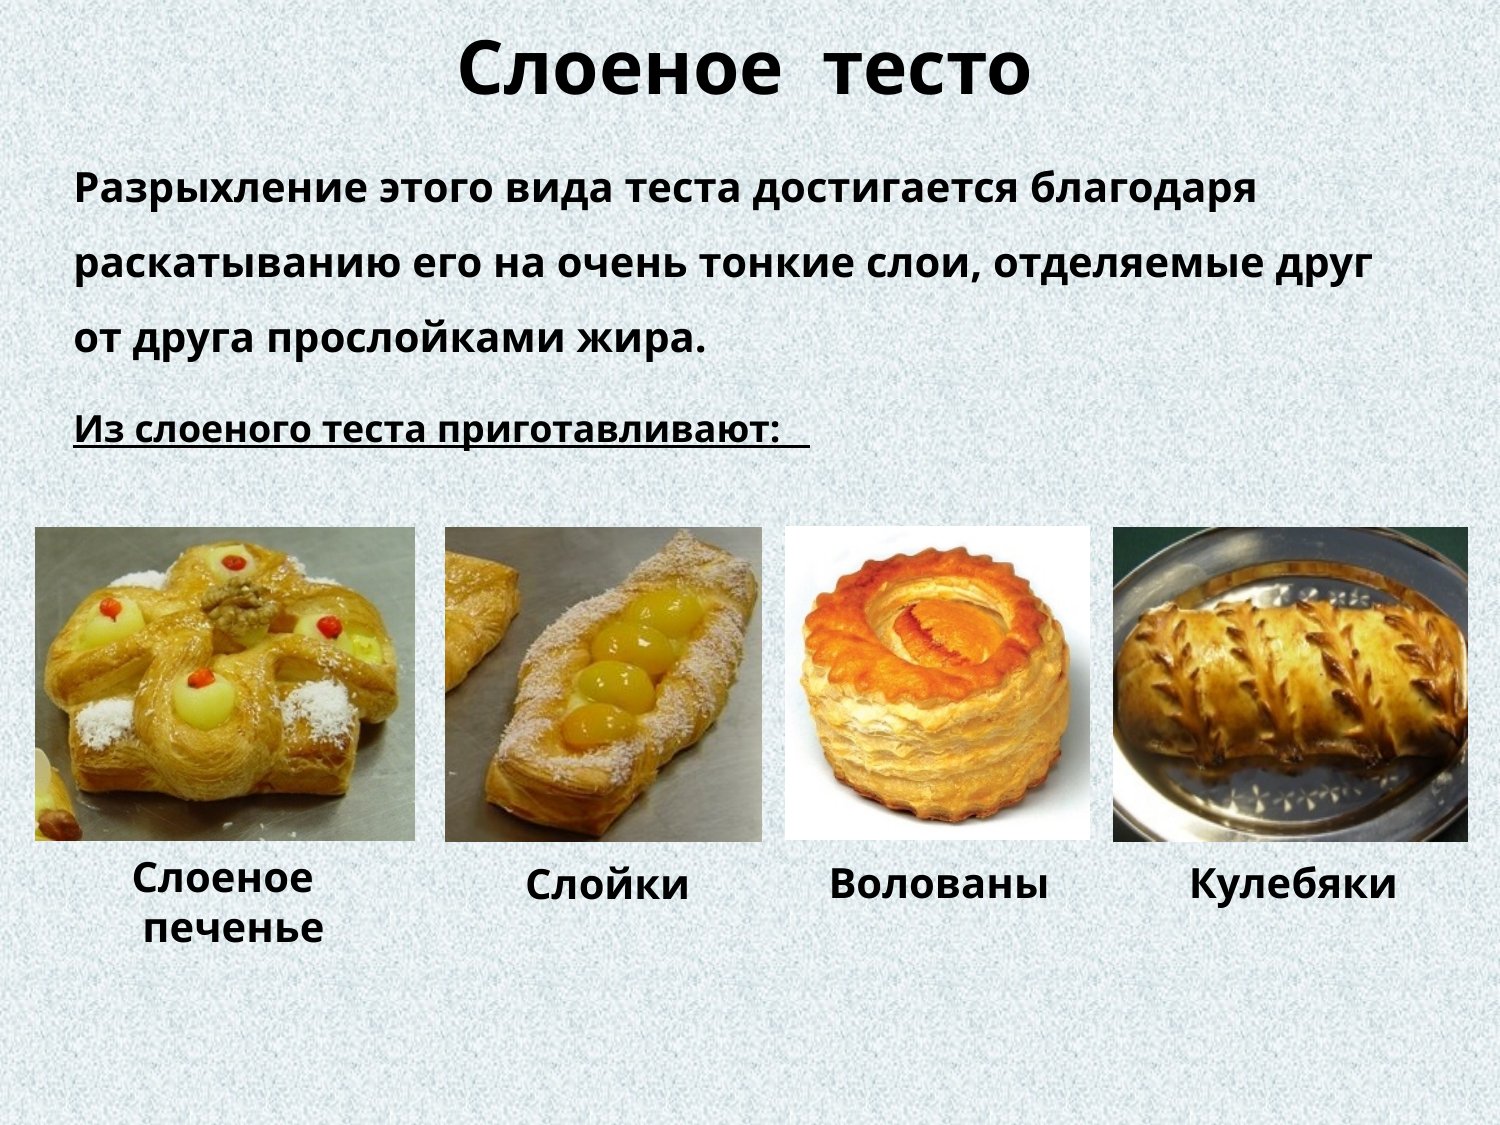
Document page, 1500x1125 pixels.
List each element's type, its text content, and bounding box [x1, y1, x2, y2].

text_box Кулебяки [1173, 849, 1413, 914]
text_box Волованы [813, 848, 1076, 914]
title Слоеное тесто [70, 0, 1421, 130]
text_box Разрыхление этого вида теста достигается благодаря раскатыванию его на очень тонкие слои, отделяемые друг от друга прослойками жира. [58, 128, 1442, 444]
text_box Слойки [510, 850, 705, 916]
text_box Слоеное печенье [116, 849, 340, 959]
text_box Из слоеного теста приготавливают: [58, 375, 1102, 458]
picture [0, 0, 1500, 1125]
